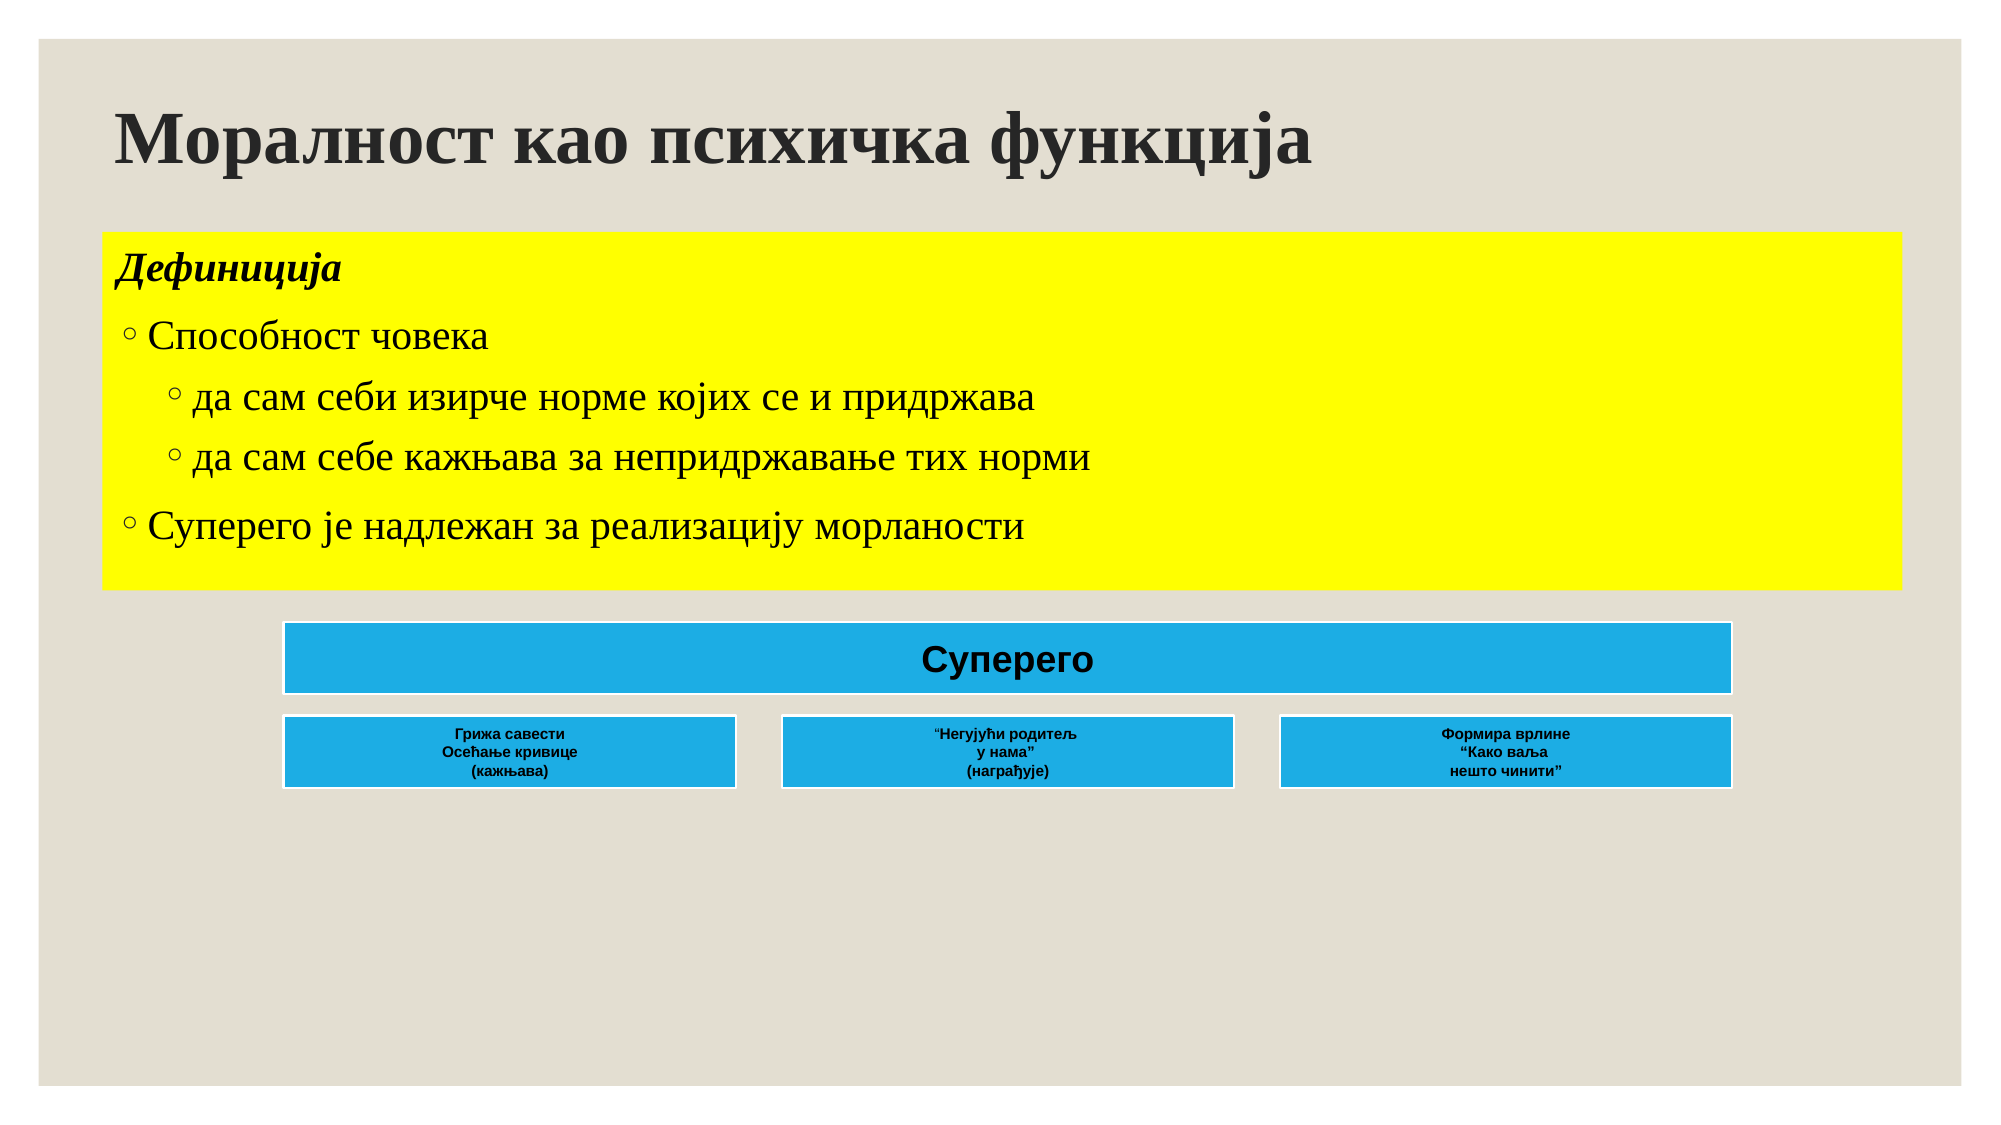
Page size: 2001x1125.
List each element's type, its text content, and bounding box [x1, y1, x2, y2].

title Моралност као психичка функција [99, 45, 1900, 233]
list Дефиниција Способност човека да сaм себи изирче норме којих се и придржава да сам себе кажњава за непридржавање тих норми Суперего је надлежан за реализацију морланости [102, 231, 1903, 591]
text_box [102, 621, 1914, 1070]
